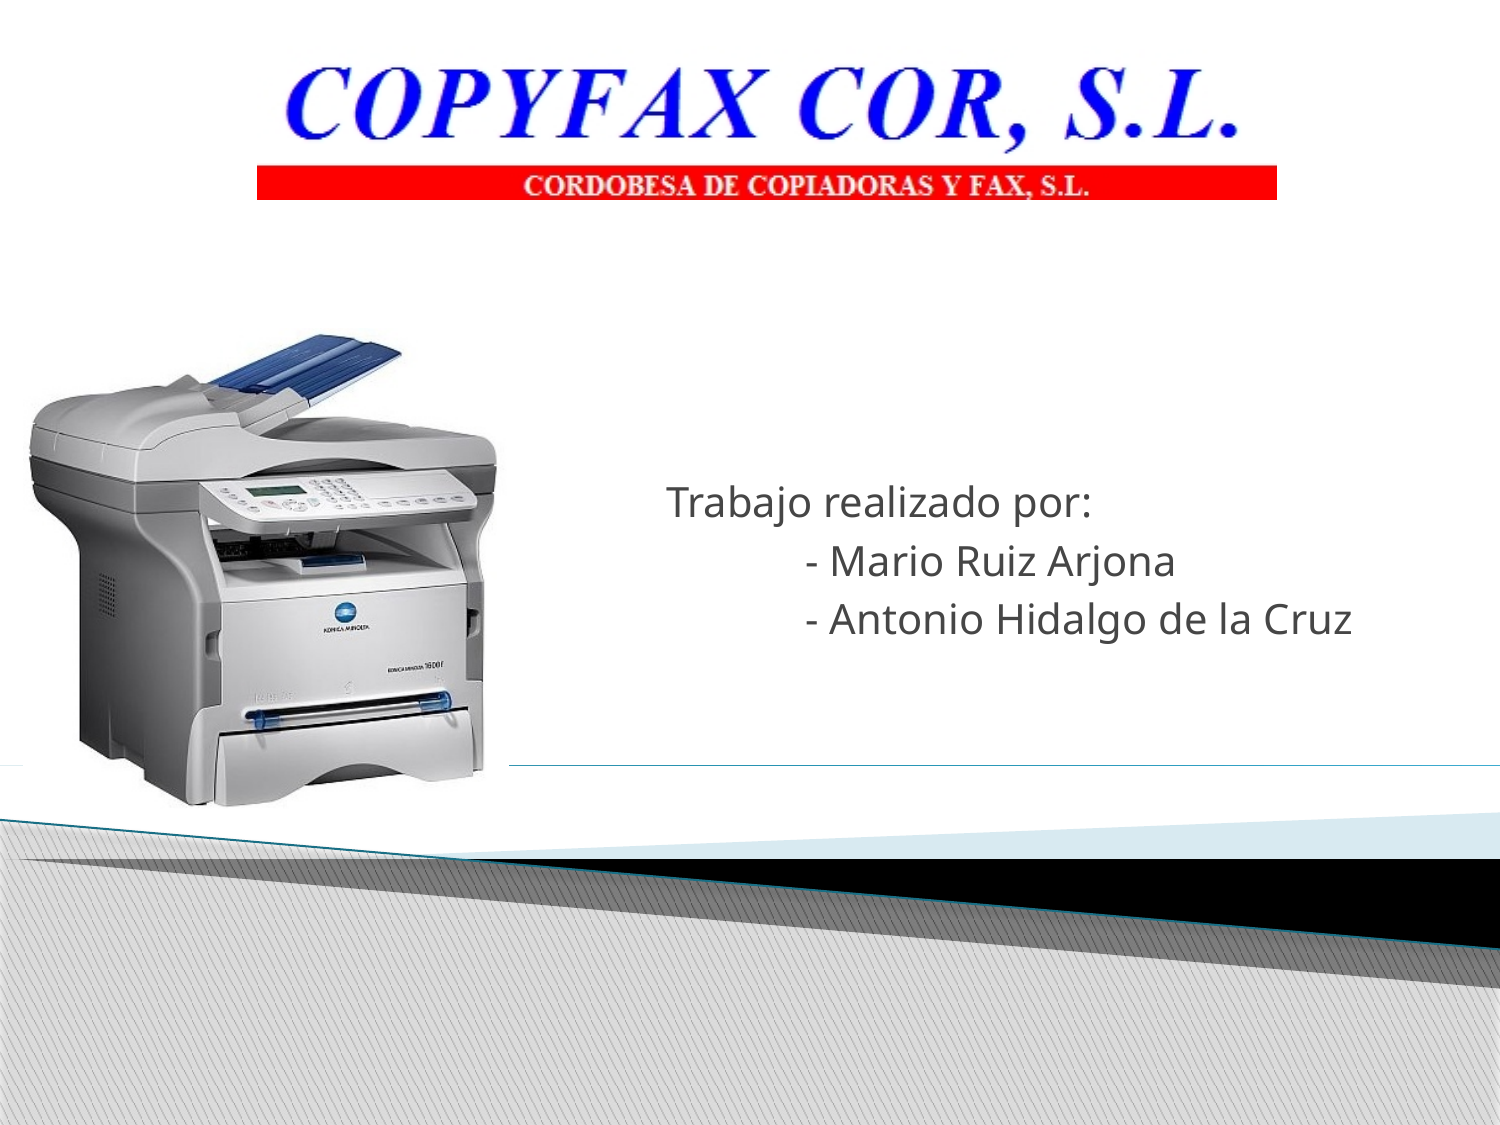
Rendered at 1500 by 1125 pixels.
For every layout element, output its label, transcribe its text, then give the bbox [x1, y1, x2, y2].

picture [0, 821, 1500, 1125]
subtitle Trabajo realizado por: - Mario Ruiz Arjona - Antonio Hidalgo de la Cruz [658, 468, 1500, 666]
picture [0, 0, 1500, 854]
